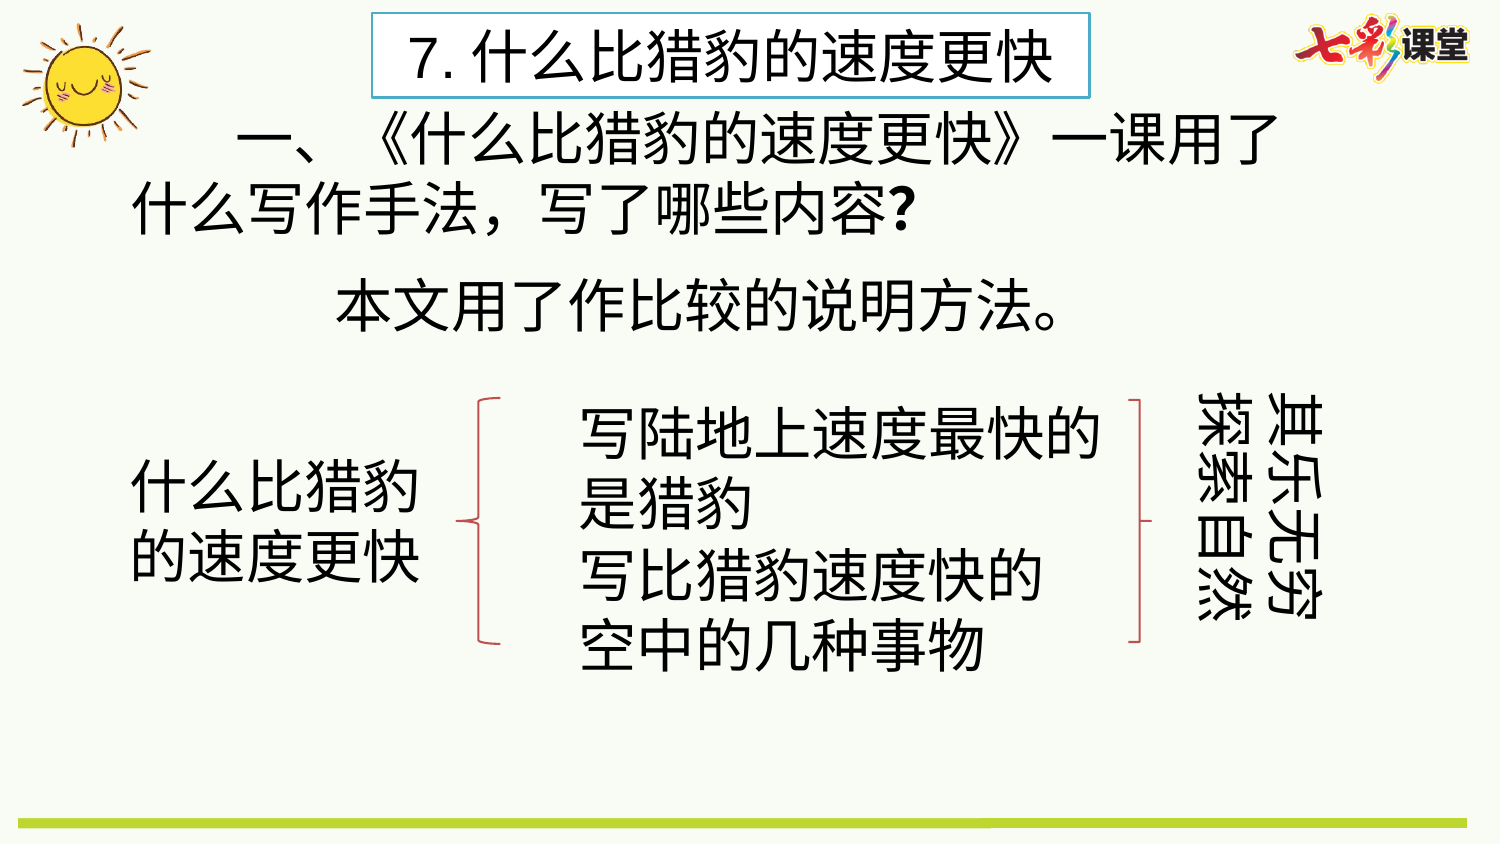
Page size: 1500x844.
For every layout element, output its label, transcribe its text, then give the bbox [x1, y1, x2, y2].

text_box 什么比猎豹 的速度更快 [115, 442, 457, 598]
picture [1291, 9, 1472, 87]
text_box [1128, 398, 1153, 644]
picture [0, 0, 173, 172]
text_box 本文用了作比较的说明方法。 [320, 262, 1304, 347]
picture [18, 771, 1467, 844]
text_box 写比猎豹速度快的 空中的几种事物 [563, 531, 1060, 687]
text_box 写陆地上速度最快的 是猎豹 [564, 389, 1119, 545]
text_box 一、《什么比猎豹的速度更快》一课用了什么写作手法，写了哪些内容？ [115, 94, 1356, 250]
text_box 其乐无穷 探索自然 [1166, 376, 1409, 717]
text_box [455, 396, 501, 645]
text_box 7.什么比猎豹的速度更快 [371, 12, 1091, 99]
